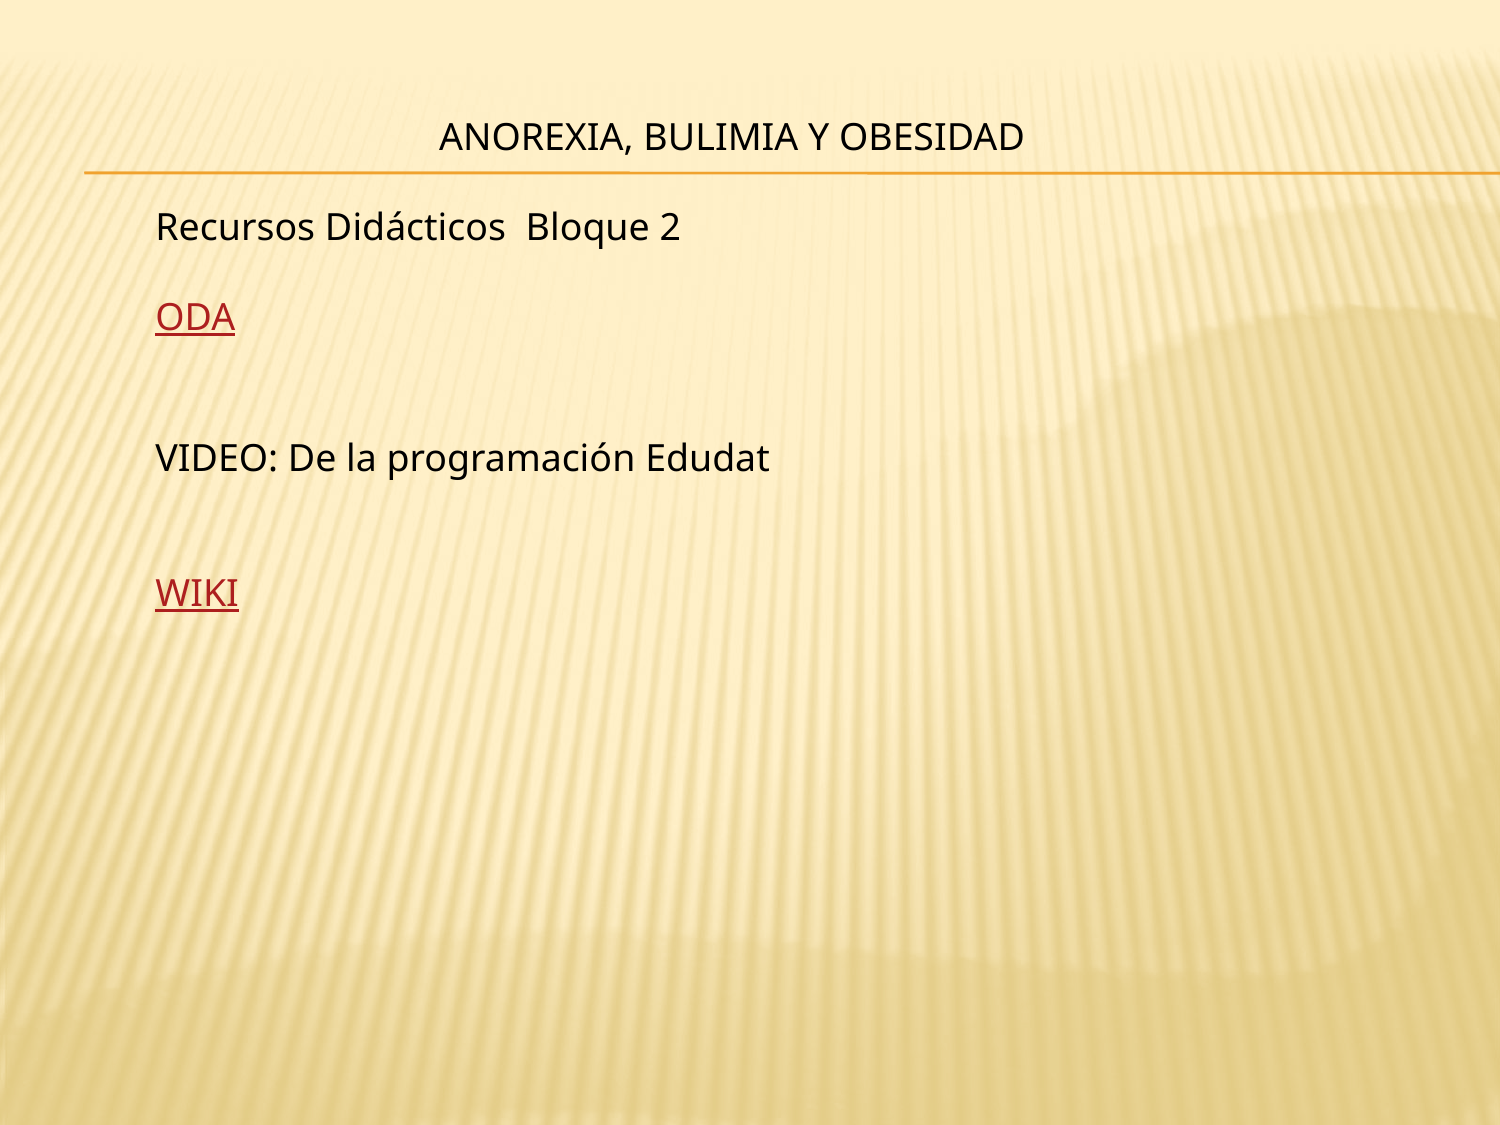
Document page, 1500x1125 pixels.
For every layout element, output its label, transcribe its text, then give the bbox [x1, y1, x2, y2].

text_box ANOREXIA, BULIMIA Y OBESIDAD Recursos Didácticos Bloque 2 ODA VIDEO: De la programación Edudat WIKI [140, 105, 1325, 898]
